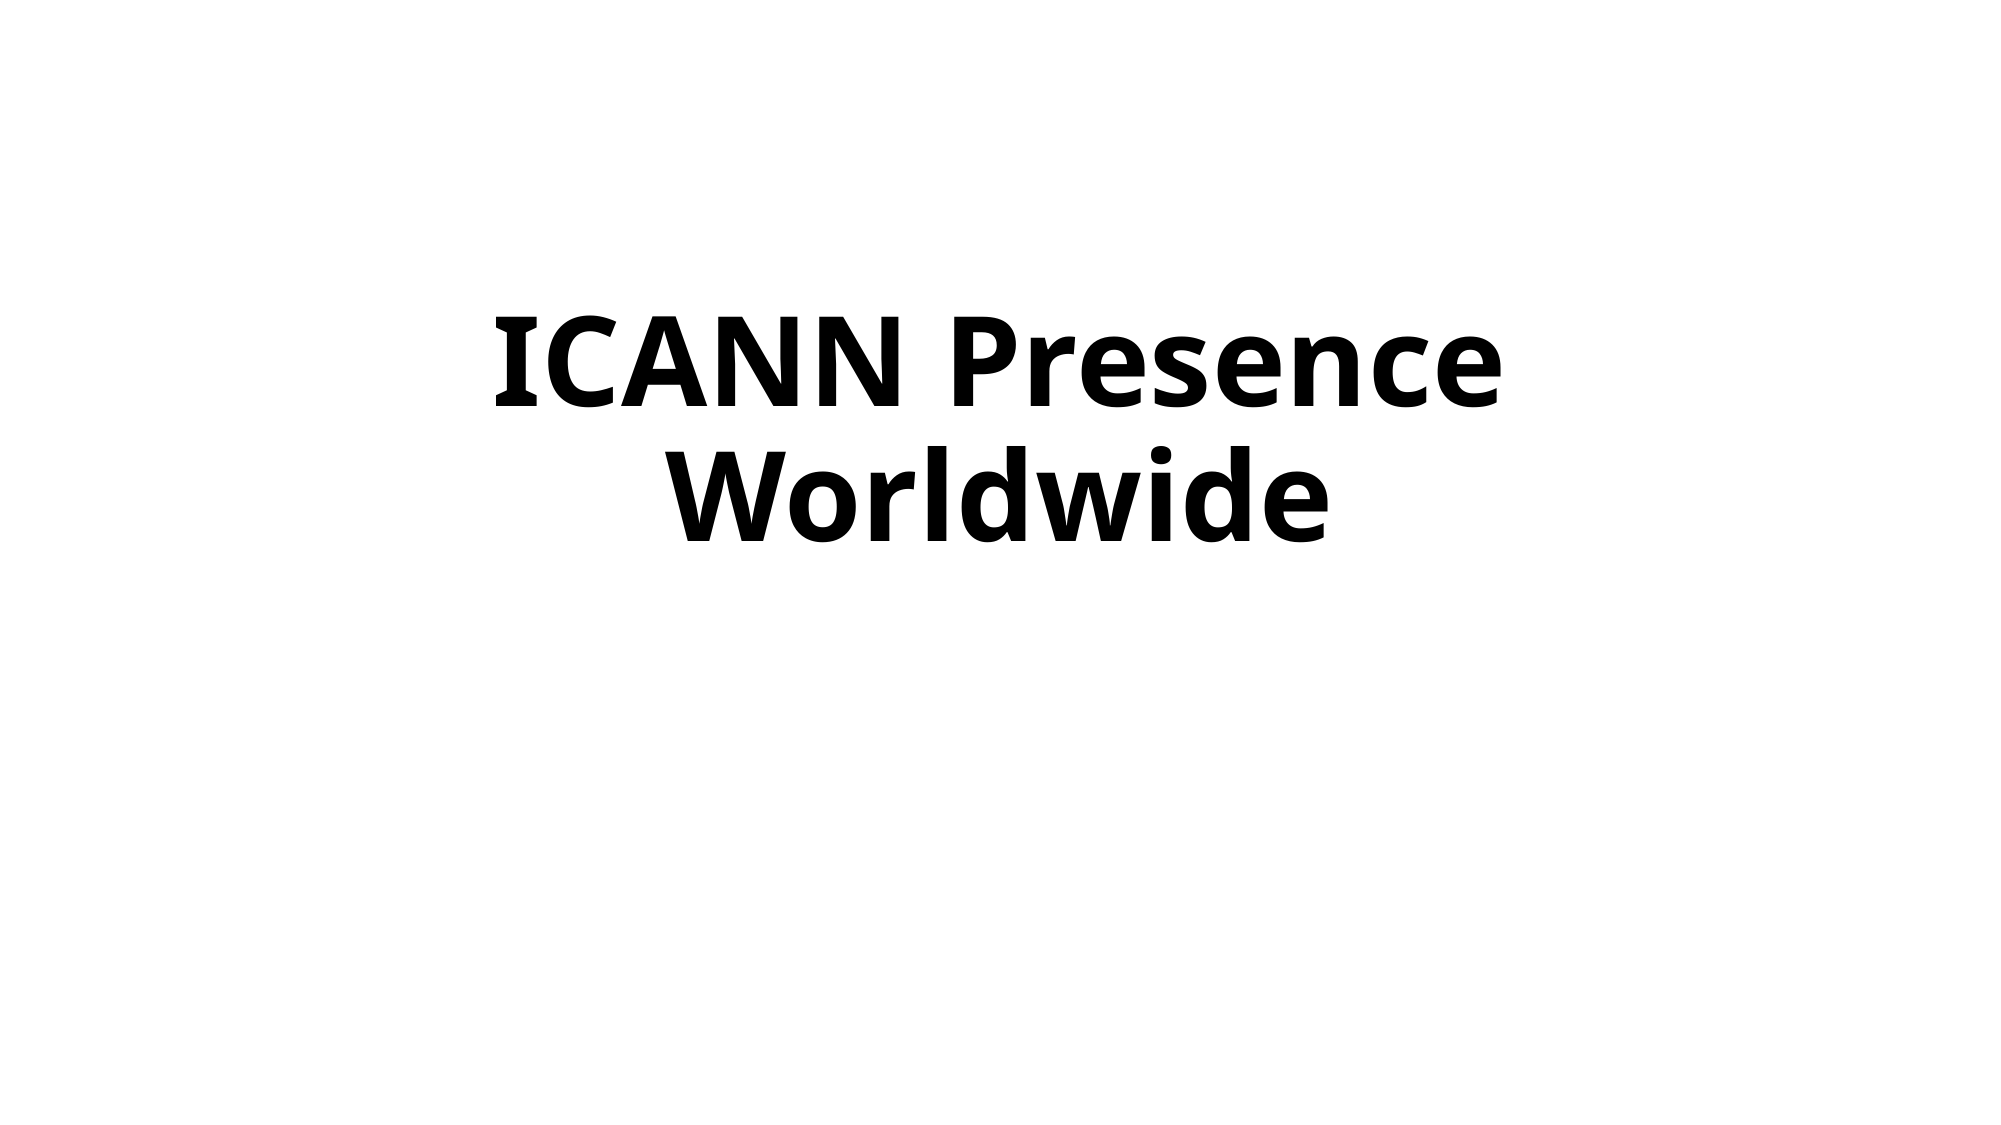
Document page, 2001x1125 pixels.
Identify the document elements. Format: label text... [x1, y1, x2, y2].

title ICANN Presence Worldwide [249, 184, 1750, 576]
